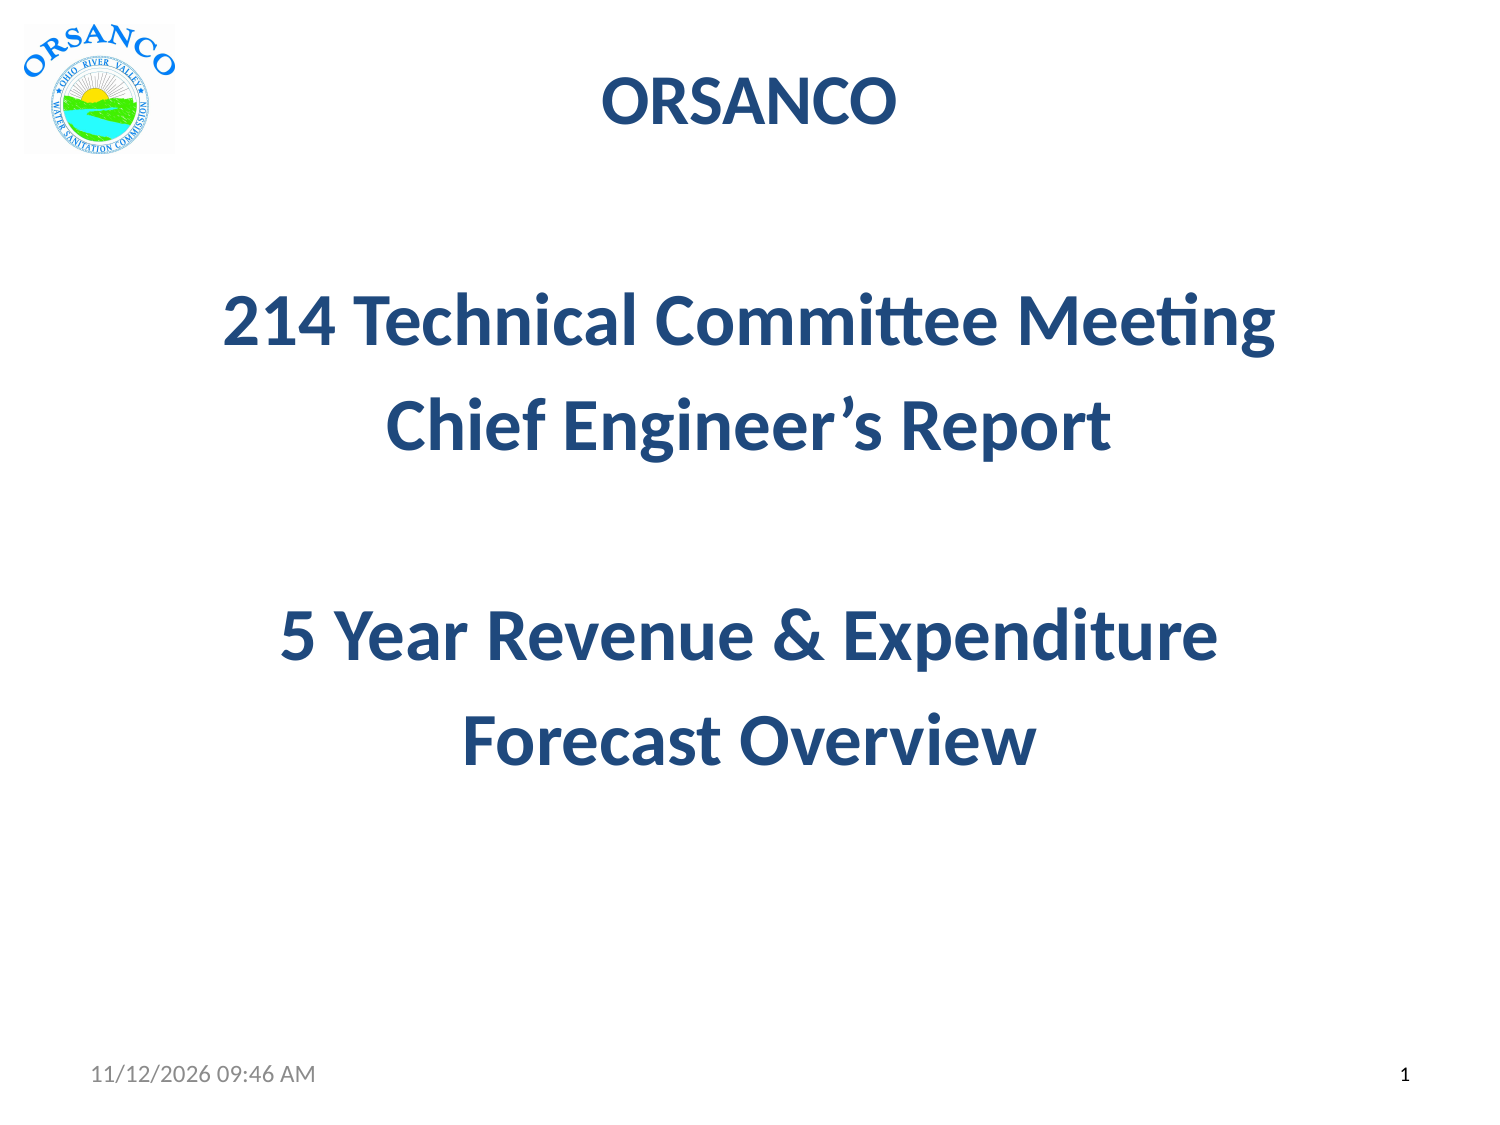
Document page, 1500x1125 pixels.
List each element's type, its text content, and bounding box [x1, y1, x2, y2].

slide_number 1 [1074, 1042, 1425, 1103]
list 214 Technical Committee Meeting Chief Engineer’s Report 5 Year Revenue & Expenditure Forecast Overview [75, 262, 1425, 1005]
title ORSANCO [75, 45, 1425, 233]
picture [24, 24, 176, 154]
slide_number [75, 1042, 425, 1103]
